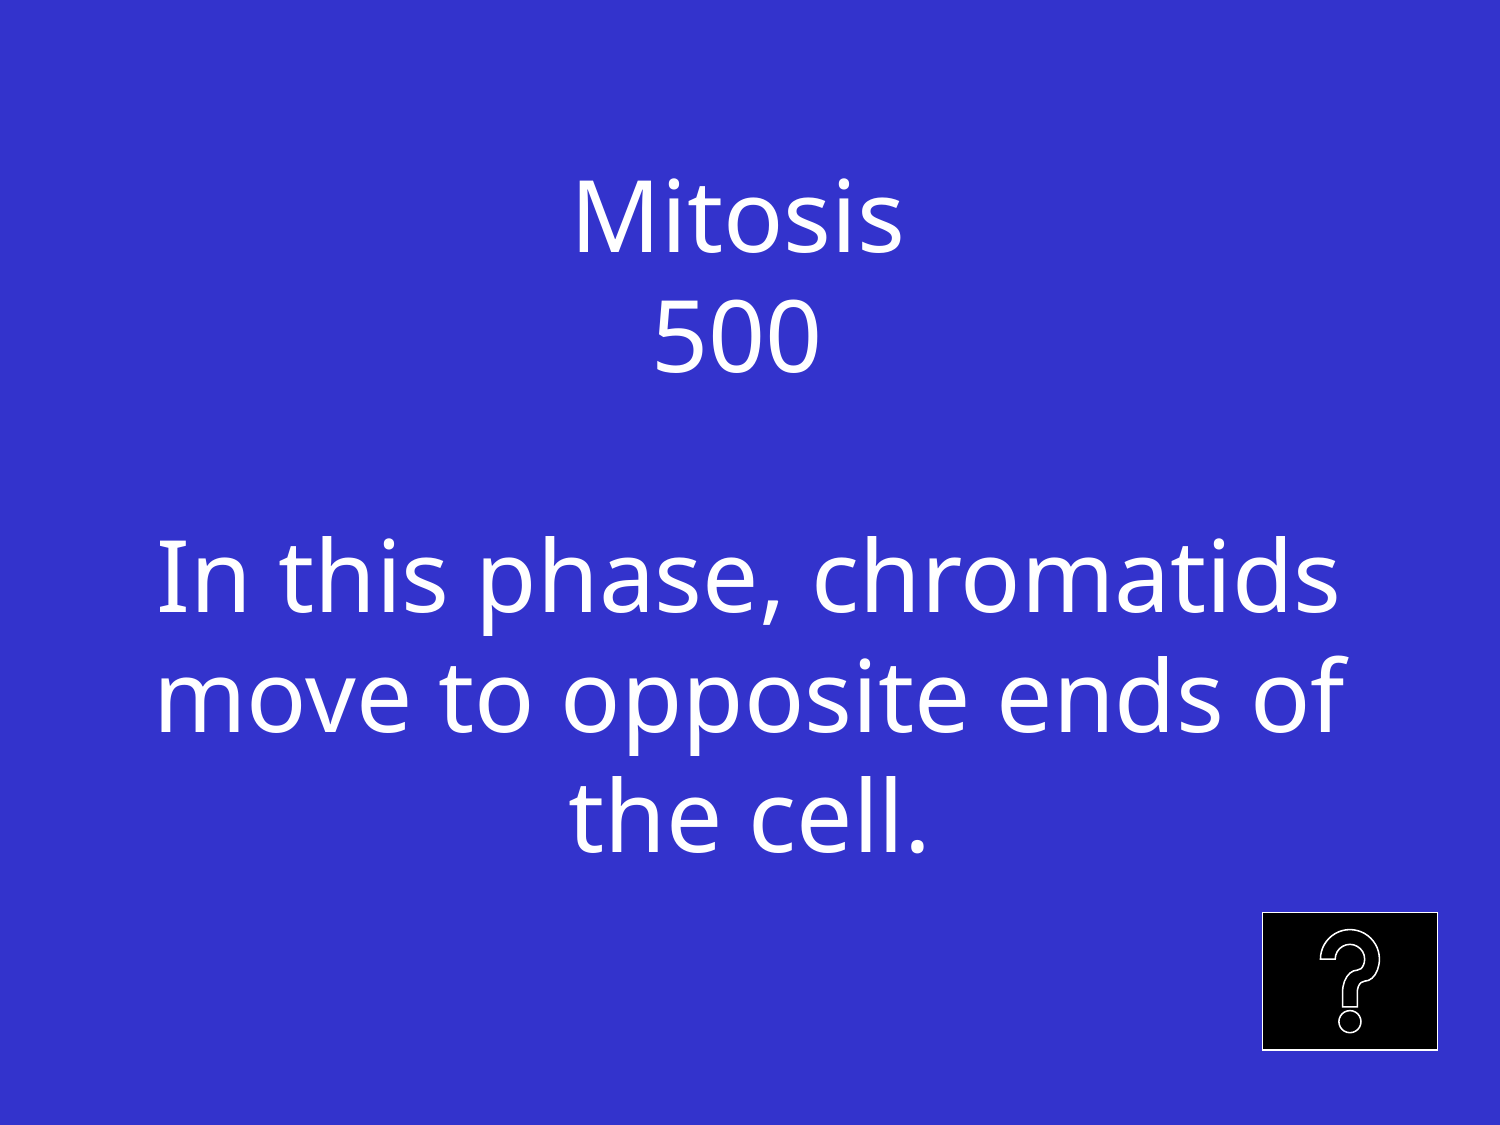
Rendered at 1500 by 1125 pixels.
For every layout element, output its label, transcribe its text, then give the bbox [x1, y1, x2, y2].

title Mitosis 500 In this phase, chromatids move to opposite ends of the cell. [112, 187, 1388, 838]
text_box [1262, 912, 1438, 1050]
